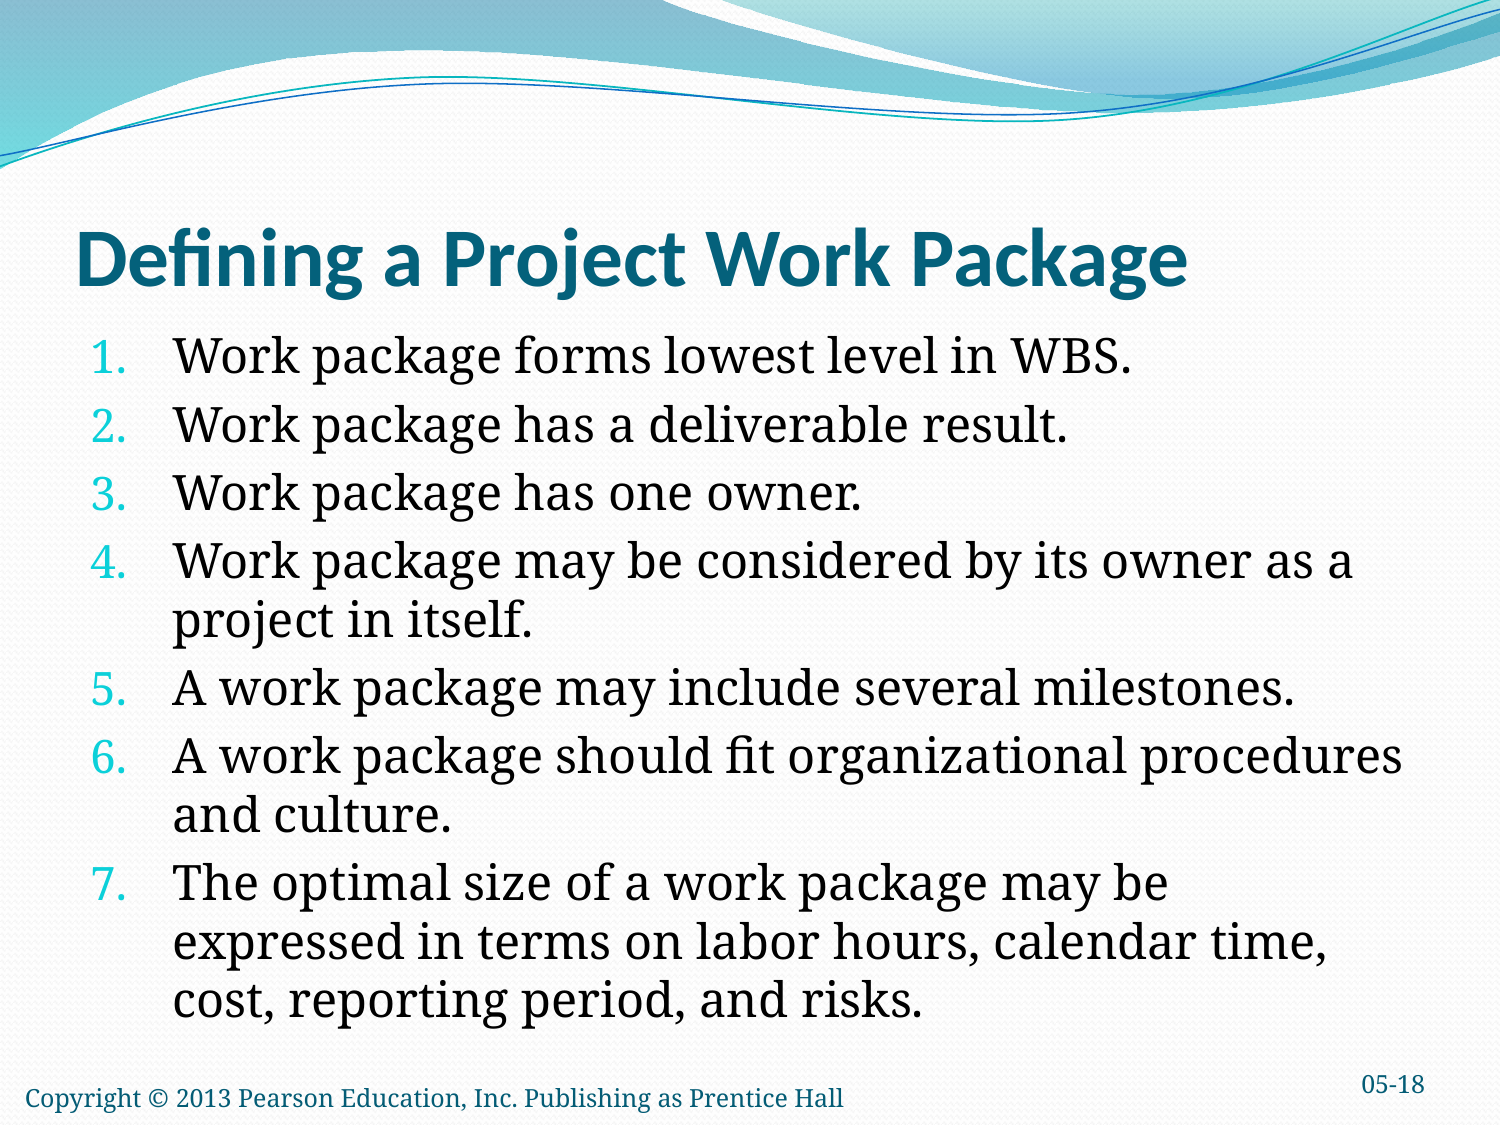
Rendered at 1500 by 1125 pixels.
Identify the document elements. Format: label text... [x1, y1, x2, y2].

slide_number 05-18 [1299, 1042, 1425, 1103]
title Defining a Project Work Package [74, 115, 1426, 304]
list Work package forms lowest level in WBS. Work package has a deliverable result. Work package has one owner. Work package may be considered by its owner as a project in itself. A work package may include several milestones. A work package should fit organizational procedures and culture. The optimal size of a work package may be expressed in terms on labor hours, calendar time, cost, reporting period, and risks. [74, 317, 1426, 1038]
